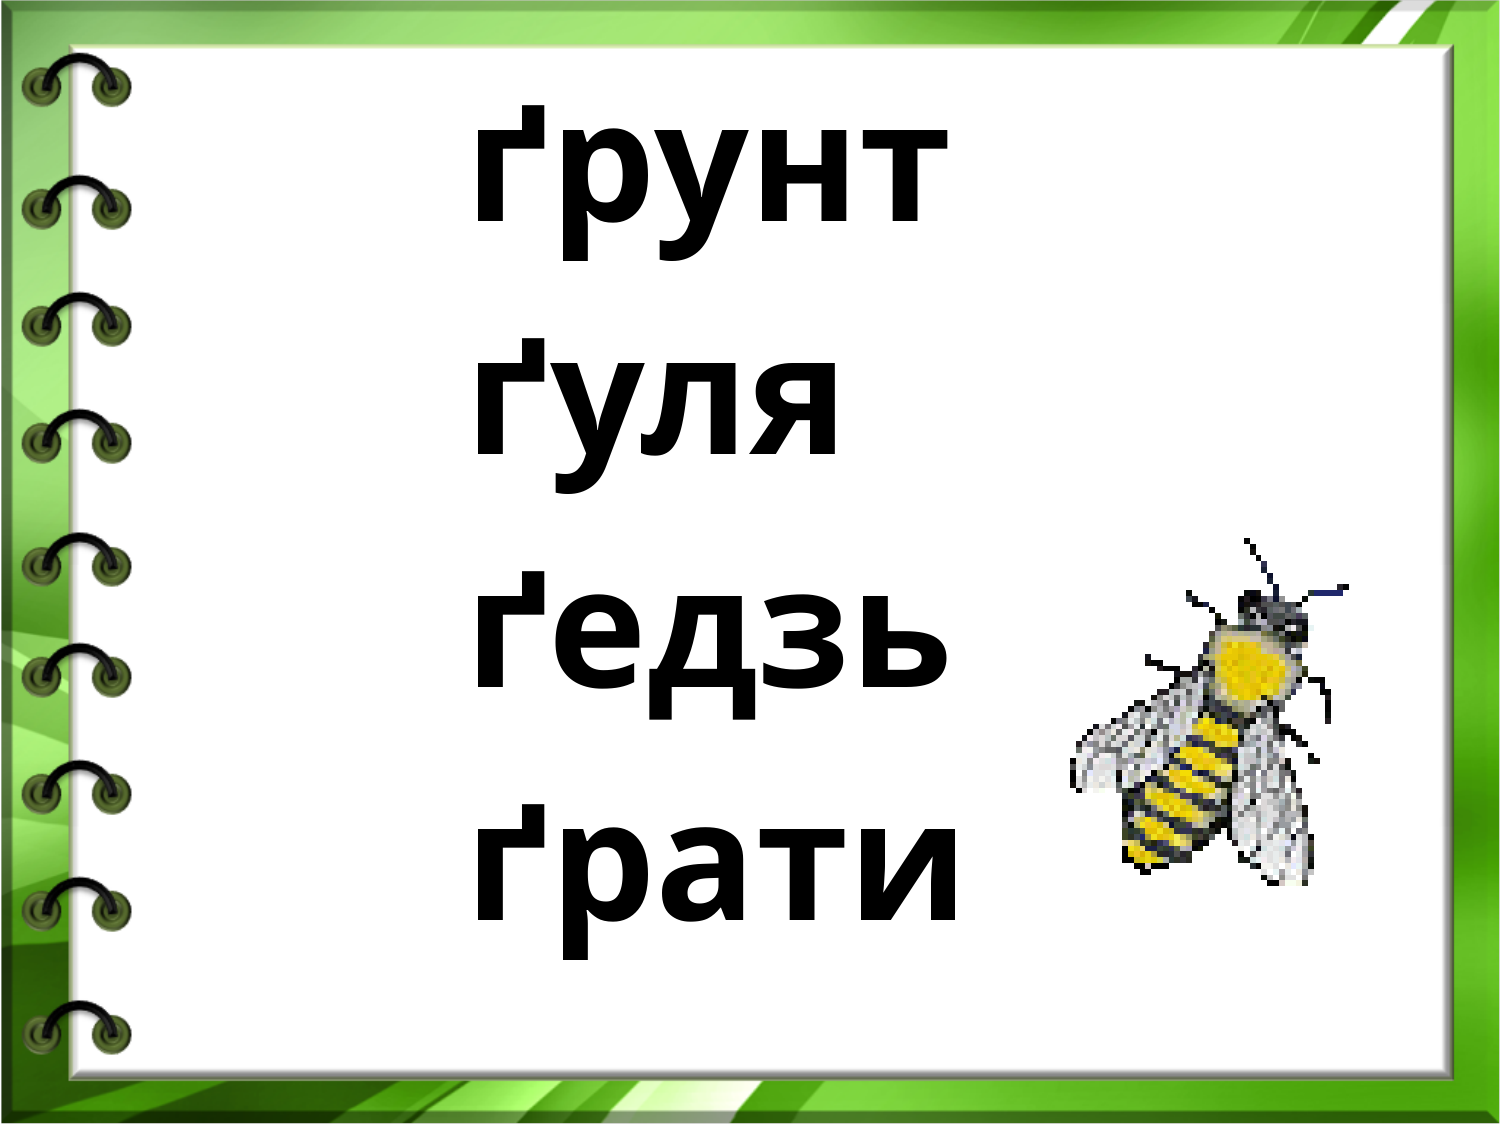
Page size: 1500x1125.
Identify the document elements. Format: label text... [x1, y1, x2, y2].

list ґрунт ґуля ґедзь ґрати [449, 46, 1500, 1067]
picture [1052, 515, 1500, 1033]
picture [0, 0, 1500, 1125]
